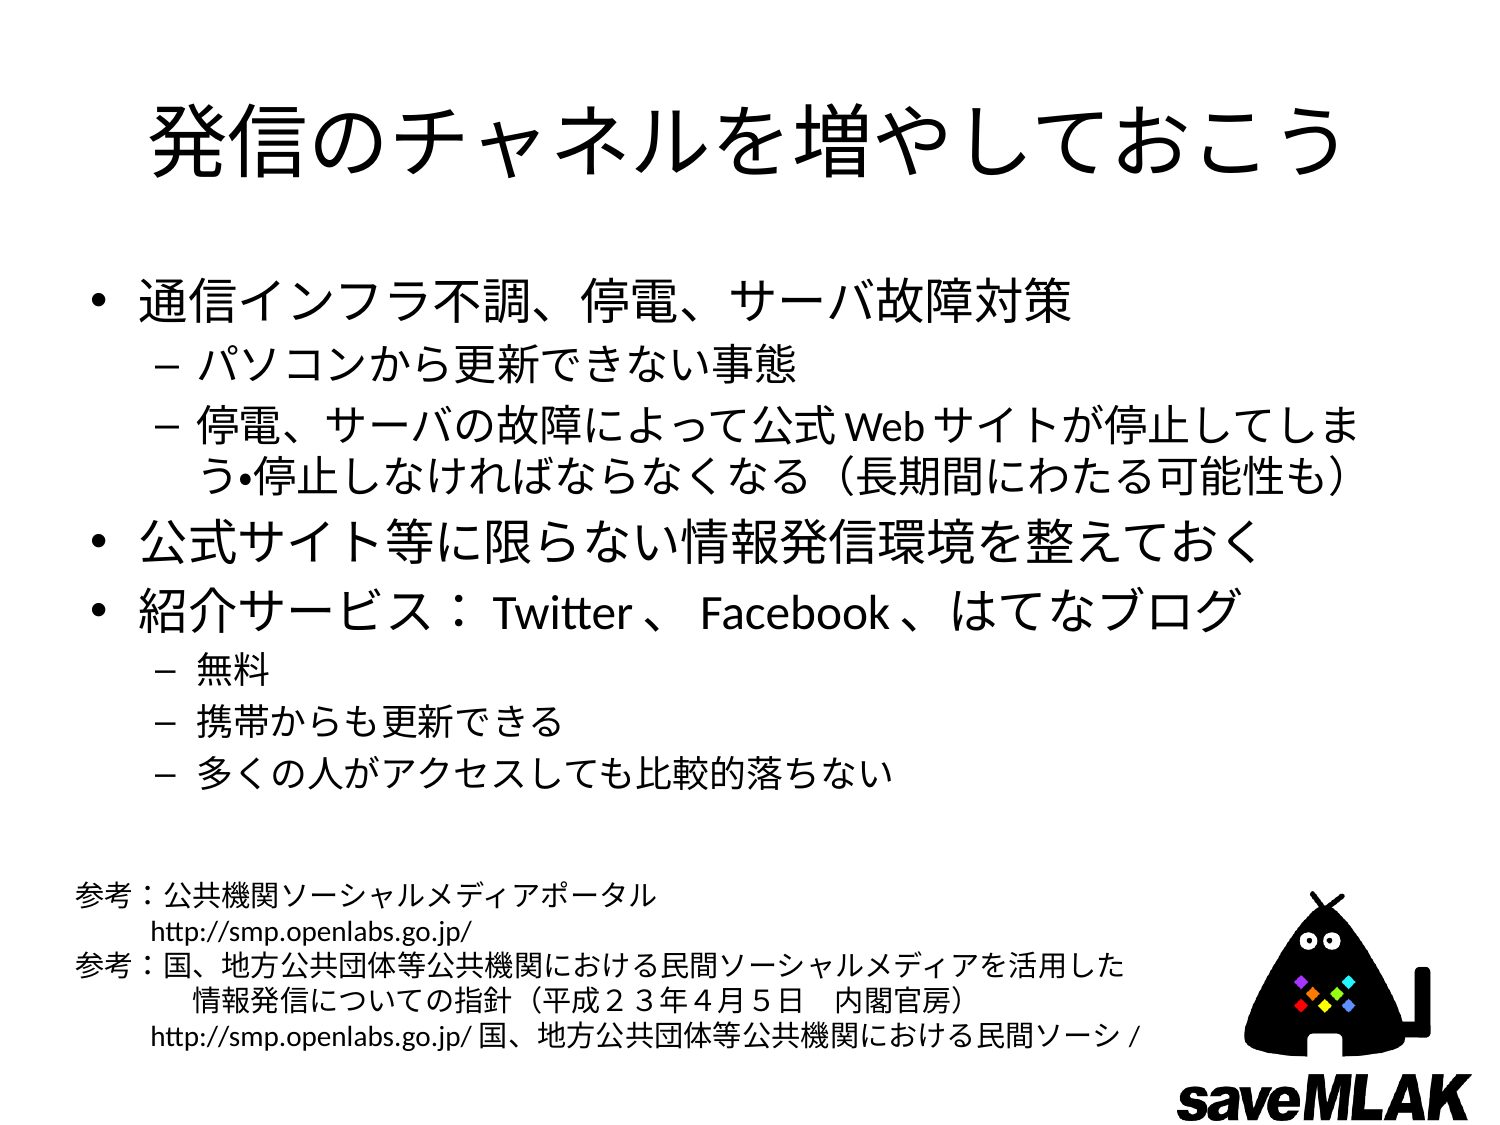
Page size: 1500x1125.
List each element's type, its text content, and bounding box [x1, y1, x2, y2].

picture [1177, 891, 1472, 1121]
title 発信のチャネルを増やしておこう [75, 45, 1425, 233]
text_box 参考：公共機関ソーシャルメディアポータル http://smp.openlabs.go.jp/ 参考：国、地方公共団体等公共機関における民間ソーシャルメディアを活用した 情報発信についての指針（平成２３年４月５日 内閣官房） http://smp.openlabs.go.jp/国、地方公共団体等公共機関における民間ソーシ/ [60, 869, 1156, 1095]
list 通信インフラ不調、停電、サーバ故障対策 パソコンから更新できない事態 停電、サーバの故障によって公式Webサイトが停止してしまう・停止しなければならなくなる（長期間にわたる可能性も） 公式サイト等に限らない情報発信環境を整えておく 紹介サービス：Twitter、Facebook、はてなブログ 無料 携帯からも更新できる 多くの人がアクセスしても比較的落ちない [75, 262, 1425, 846]
